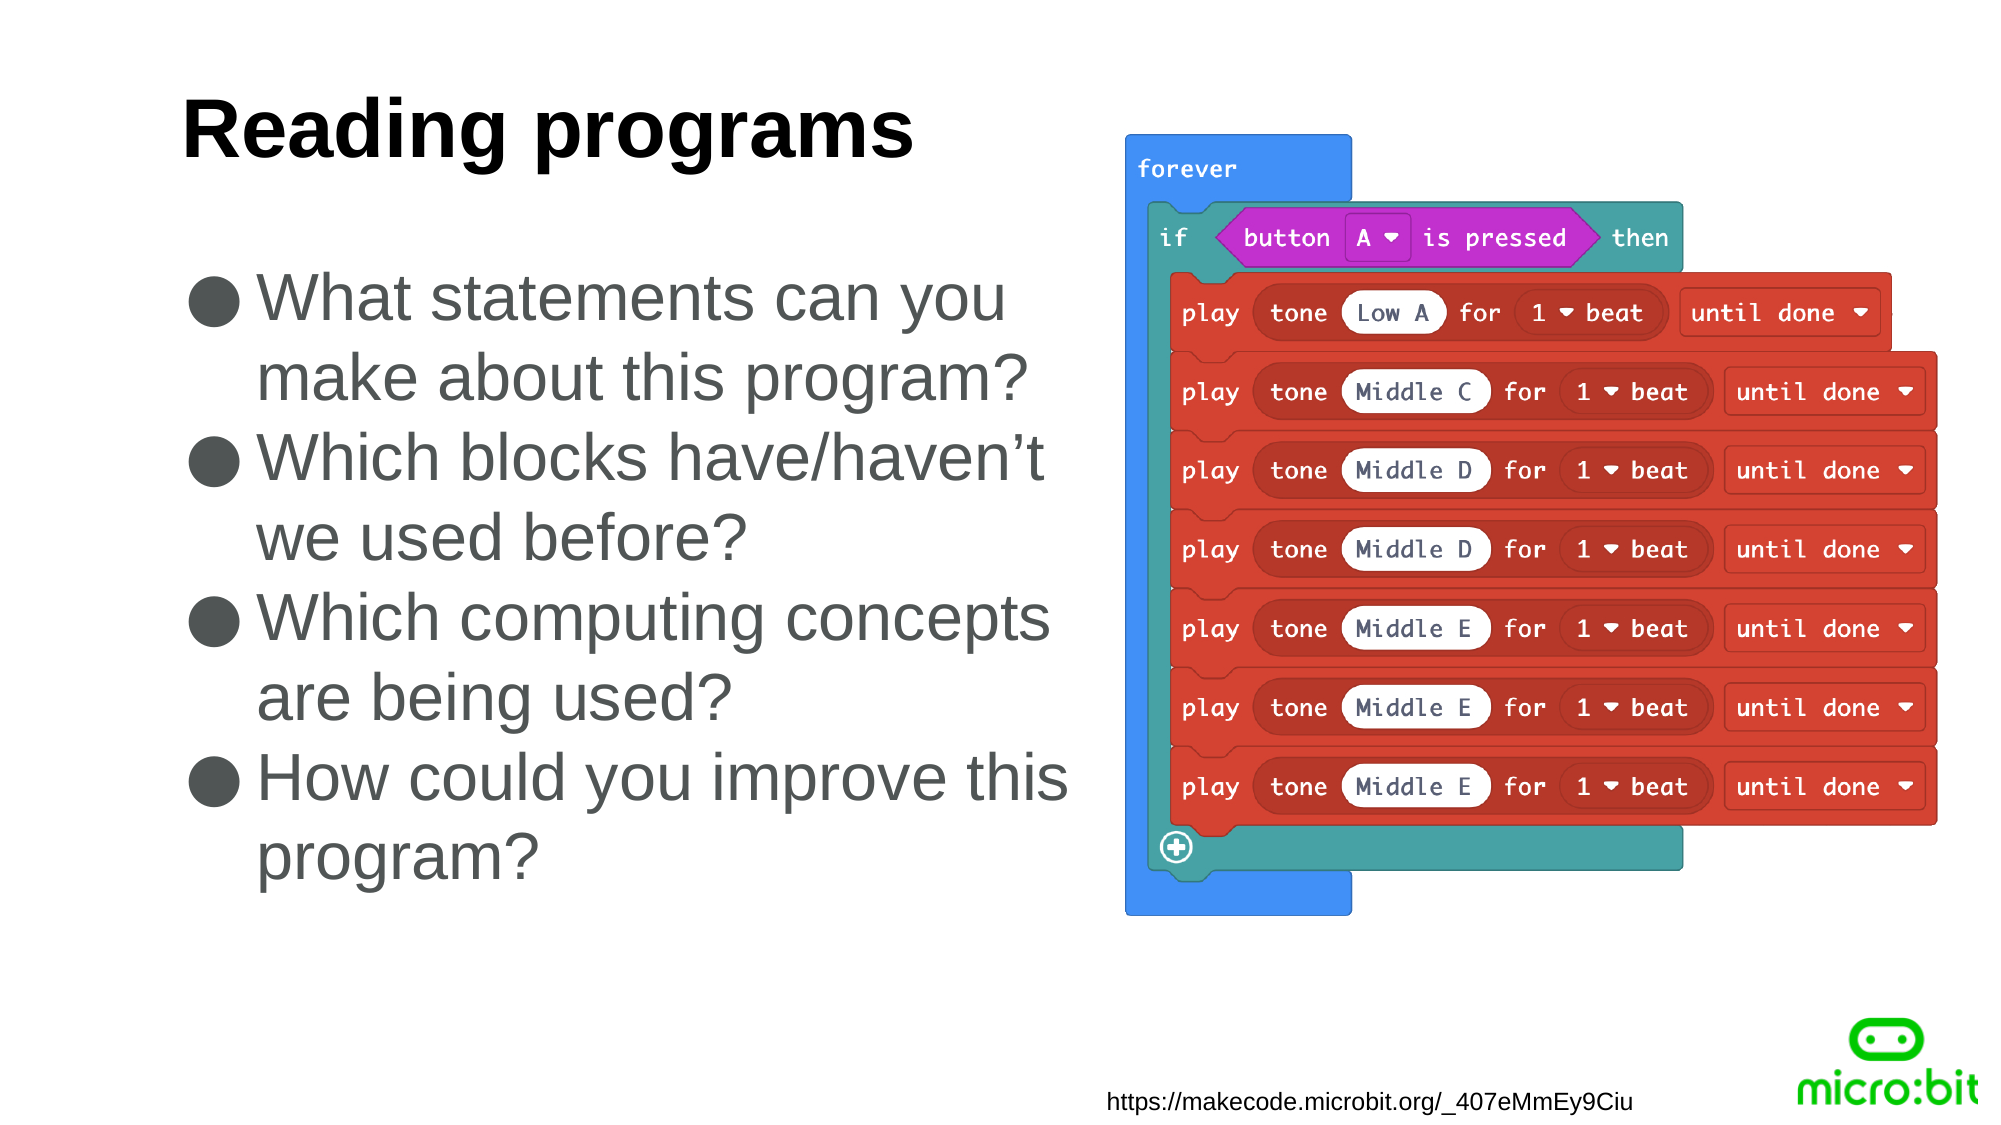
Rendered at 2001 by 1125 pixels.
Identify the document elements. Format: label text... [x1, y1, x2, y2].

text_box Reading programs What statements can you make about this program? Which blocks have/haven’t we used before? Which computing concepts are being used? How could you improve this program? [166, 60, 1153, 884]
picture [1797, 1017, 1978, 1106]
text_box https://makecode.microbit.org/_407eMmEy9Ciu [1091, 1078, 1650, 1123]
picture [1116, 127, 1947, 927]
